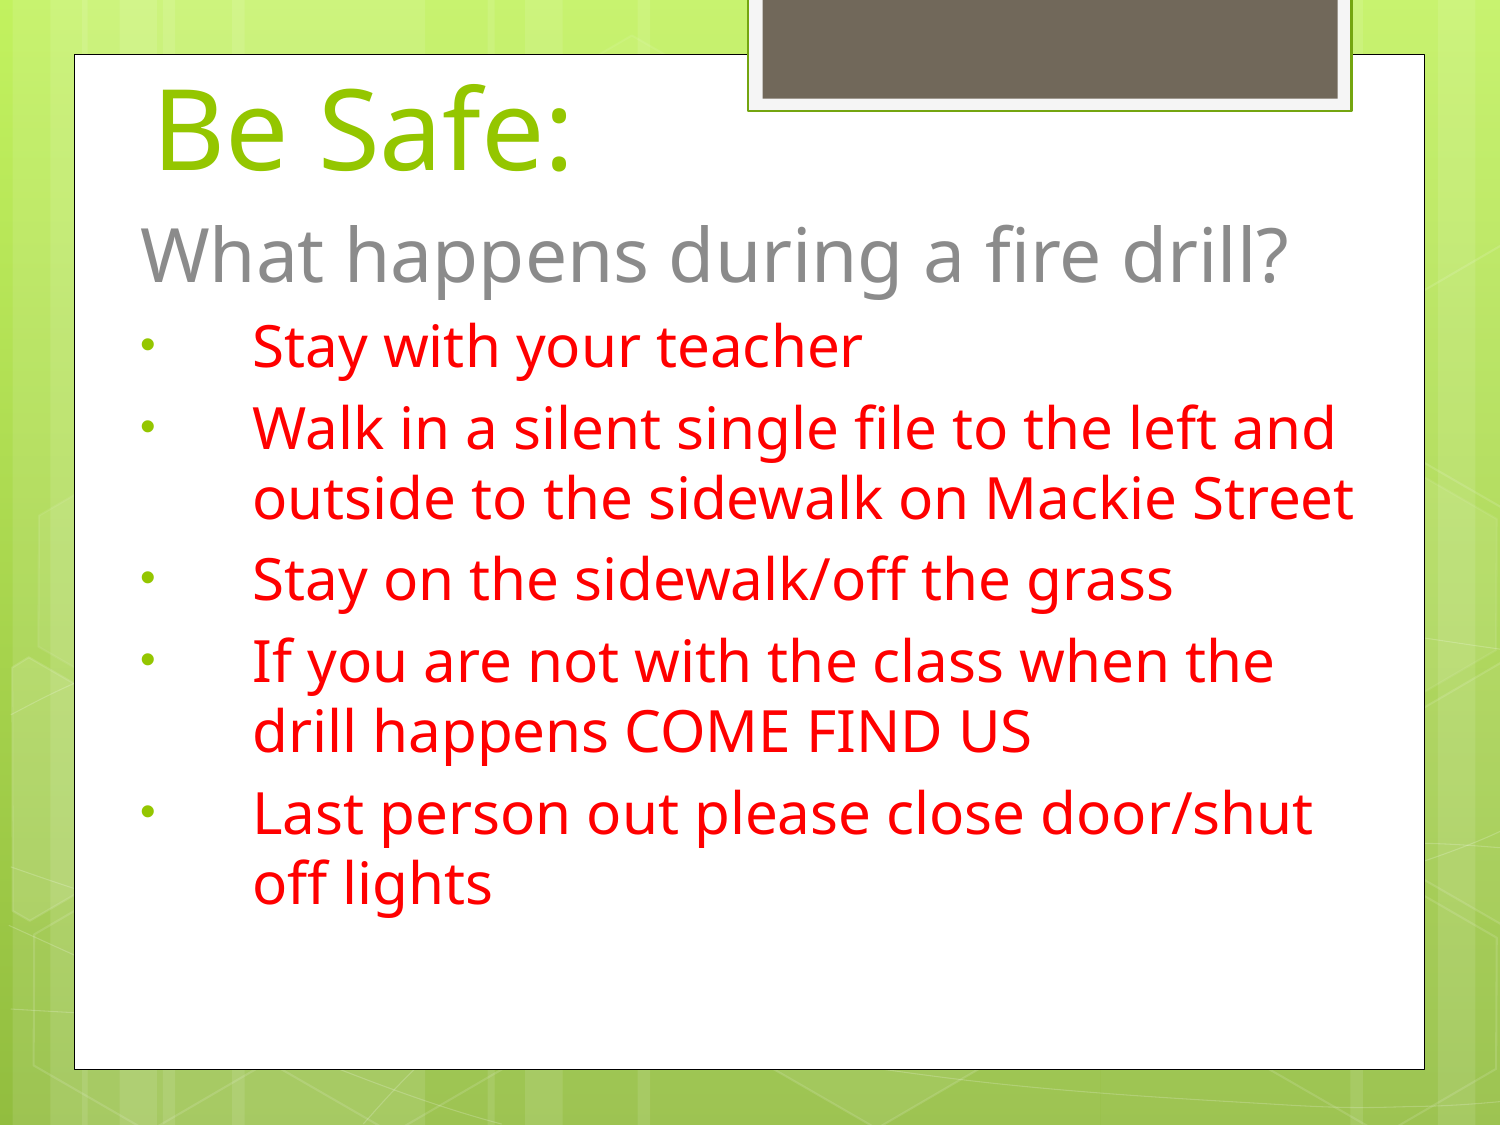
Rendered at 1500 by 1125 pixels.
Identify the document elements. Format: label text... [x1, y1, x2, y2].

list What happens during a fire drill? Stay with your teacher Walk in a silent single file to the left and outside to the sidewalk on Mackie Street Stay on the sidewalk/off the grass If you are not with the class when the drill happens COME FIND US Last person out please close door/shut off lights [125, 200, 1388, 1063]
title Be Safe: [137, 50, 1227, 200]
